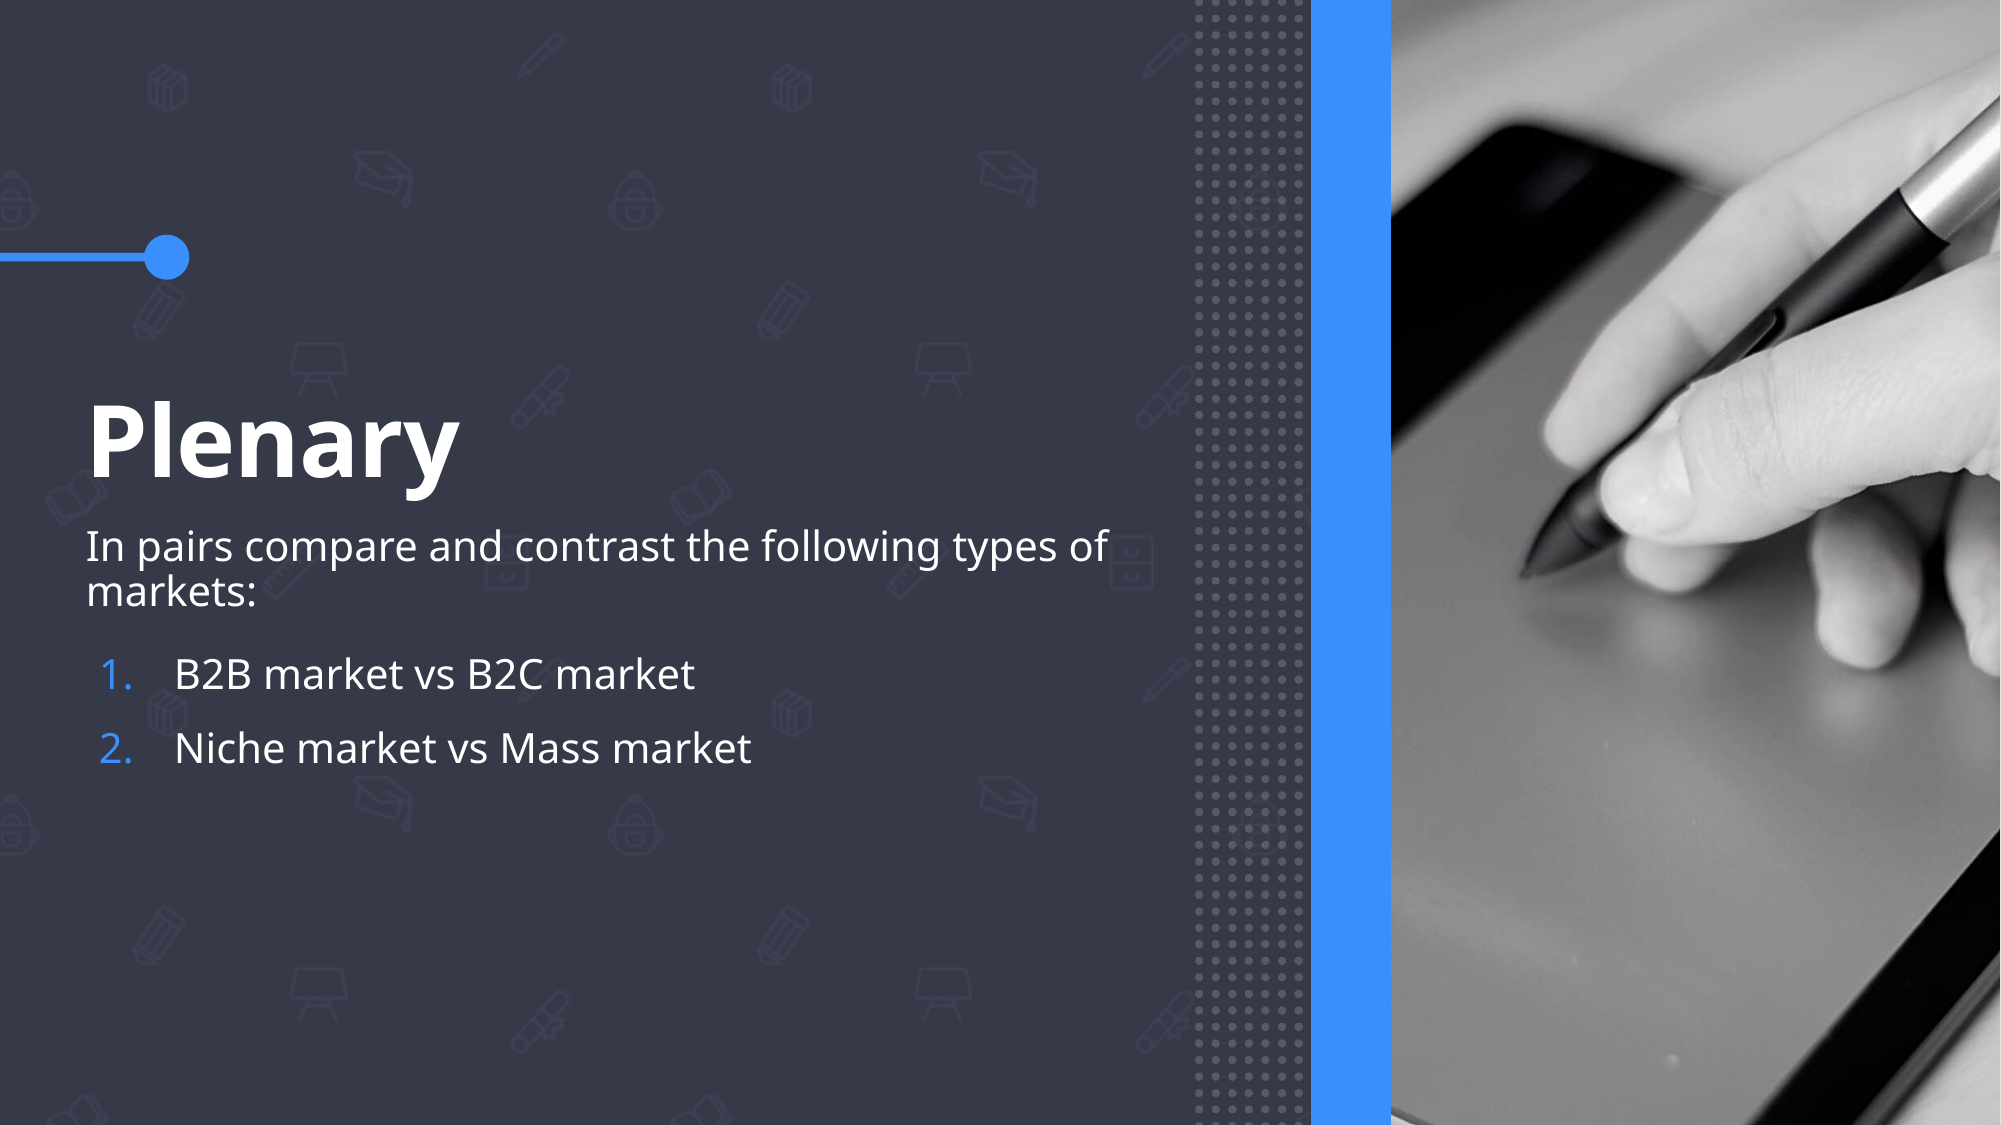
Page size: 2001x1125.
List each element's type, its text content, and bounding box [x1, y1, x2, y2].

list In pairs compare and contrast the following types of markets: B2B market vs B2C market Niche market vs Mass market [70, 518, 1183, 1090]
picture [0, 0, 1311, 1125]
title Plenary [70, 279, 1183, 505]
picture [1391, 0, 2001, 1125]
